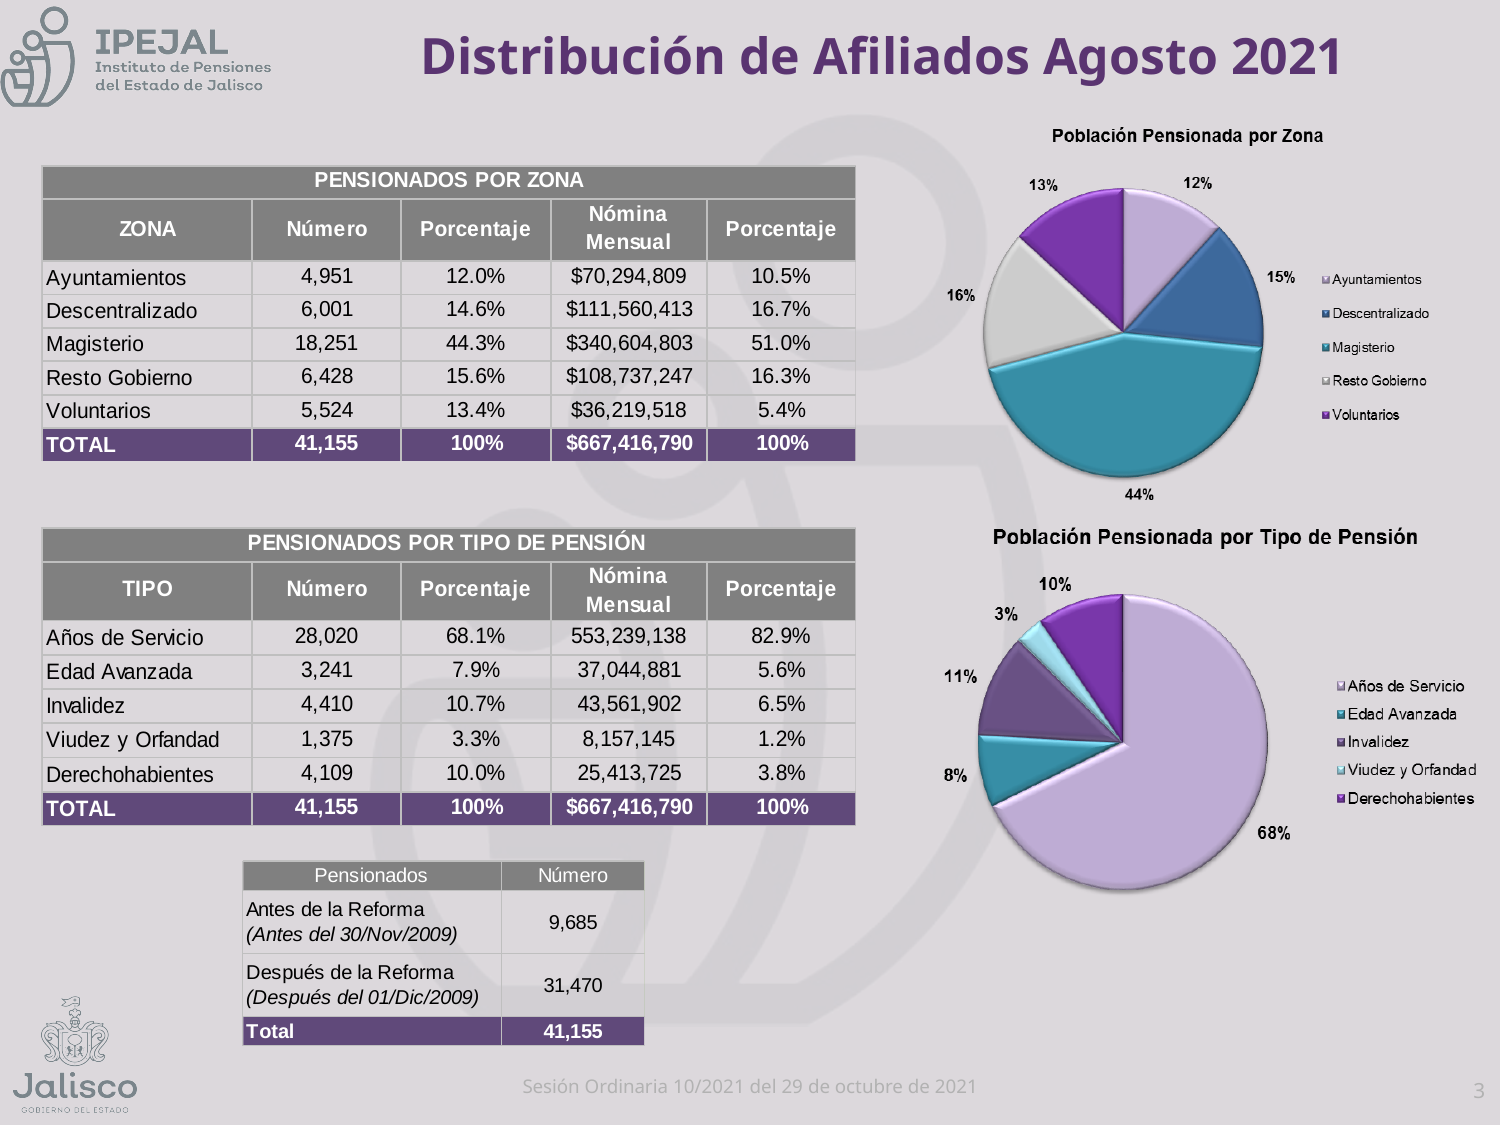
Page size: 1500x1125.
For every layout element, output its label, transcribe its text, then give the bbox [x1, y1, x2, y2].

footer Sesión Ordinaria 10/2021 del 29 de octubre de 2021 [471, 1056, 1029, 1116]
picture [40, 164, 858, 464]
slide_number 3 [1149, 1062, 1500, 1122]
title Distribución de Afiliados Agosto 2021 [273, 4, 1493, 105]
picture [241, 859, 646, 1048]
picture [0, 988, 166, 1125]
picture [40, 526, 858, 828]
picture [914, 112, 1494, 933]
picture [0, 6, 271, 107]
